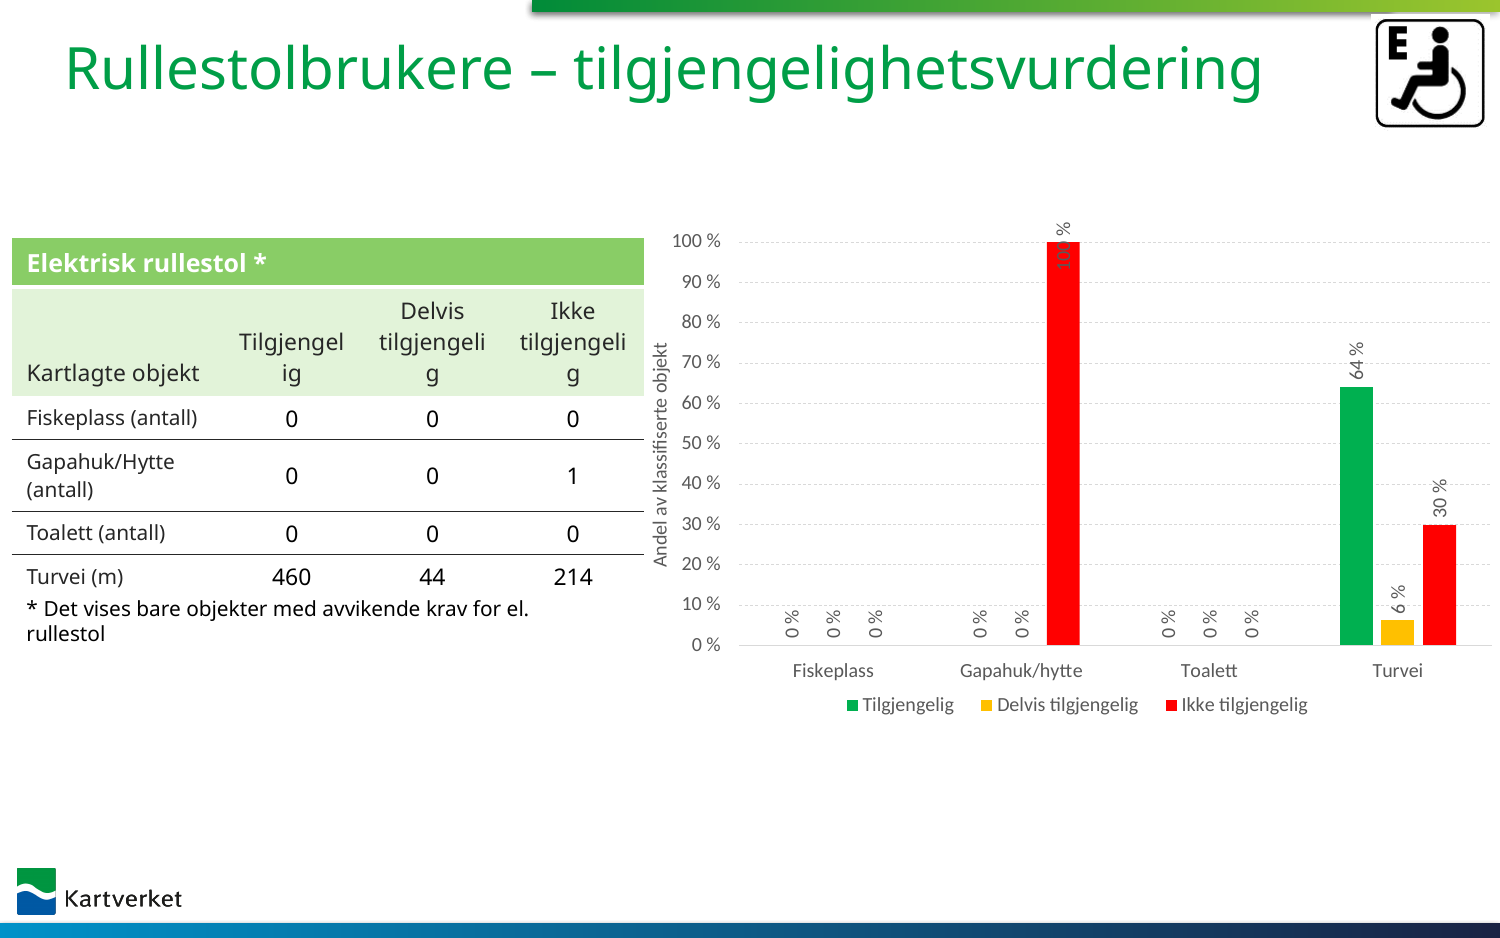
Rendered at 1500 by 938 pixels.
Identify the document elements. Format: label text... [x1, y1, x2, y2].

table_cell 1 [503, 440, 638, 511]
table_cell 0 [503, 512, 638, 554]
table_cell Tilgjengelig [222, 289, 362, 396]
table_header Elektrisk rullestol * [12, 238, 638, 285]
table_cell 460 [222, 555, 362, 588]
table_cell 0 [503, 396, 638, 439]
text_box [1371, 13, 1491, 133]
table_cell 0 [362, 396, 503, 439]
table_cell 214 [503, 555, 638, 598]
table_cell Kartlagte objekt [12, 289, 222, 396]
table_cell 0 [362, 440, 503, 511]
table_cell Turvei (m) [12, 555, 222, 588]
table_cell 0 [362, 512, 503, 554]
table_cell Delvis tilgjengelig [362, 289, 503, 396]
text_box Rullestolbrukere – tilgjengelighetsvurdering [49, 12, 1372, 109]
table_cell 0 [222, 396, 362, 439]
picture [643, 218, 1500, 728]
table_cell Ikke tilgjengelig [503, 289, 638, 396]
text_box * Det vises bare objekter med avvikende krav for el. rullestol [11, 588, 597, 653]
table_cell 0 [222, 440, 362, 511]
table_cell Gapahuk/Hytte (antall) [12, 440, 222, 511]
table_cell Fiskeplass (antall) [12, 396, 222, 439]
table_cell 0 [222, 512, 362, 554]
table_cell Toalett (antall) [12, 512, 222, 554]
table_cell 44 [362, 555, 503, 588]
